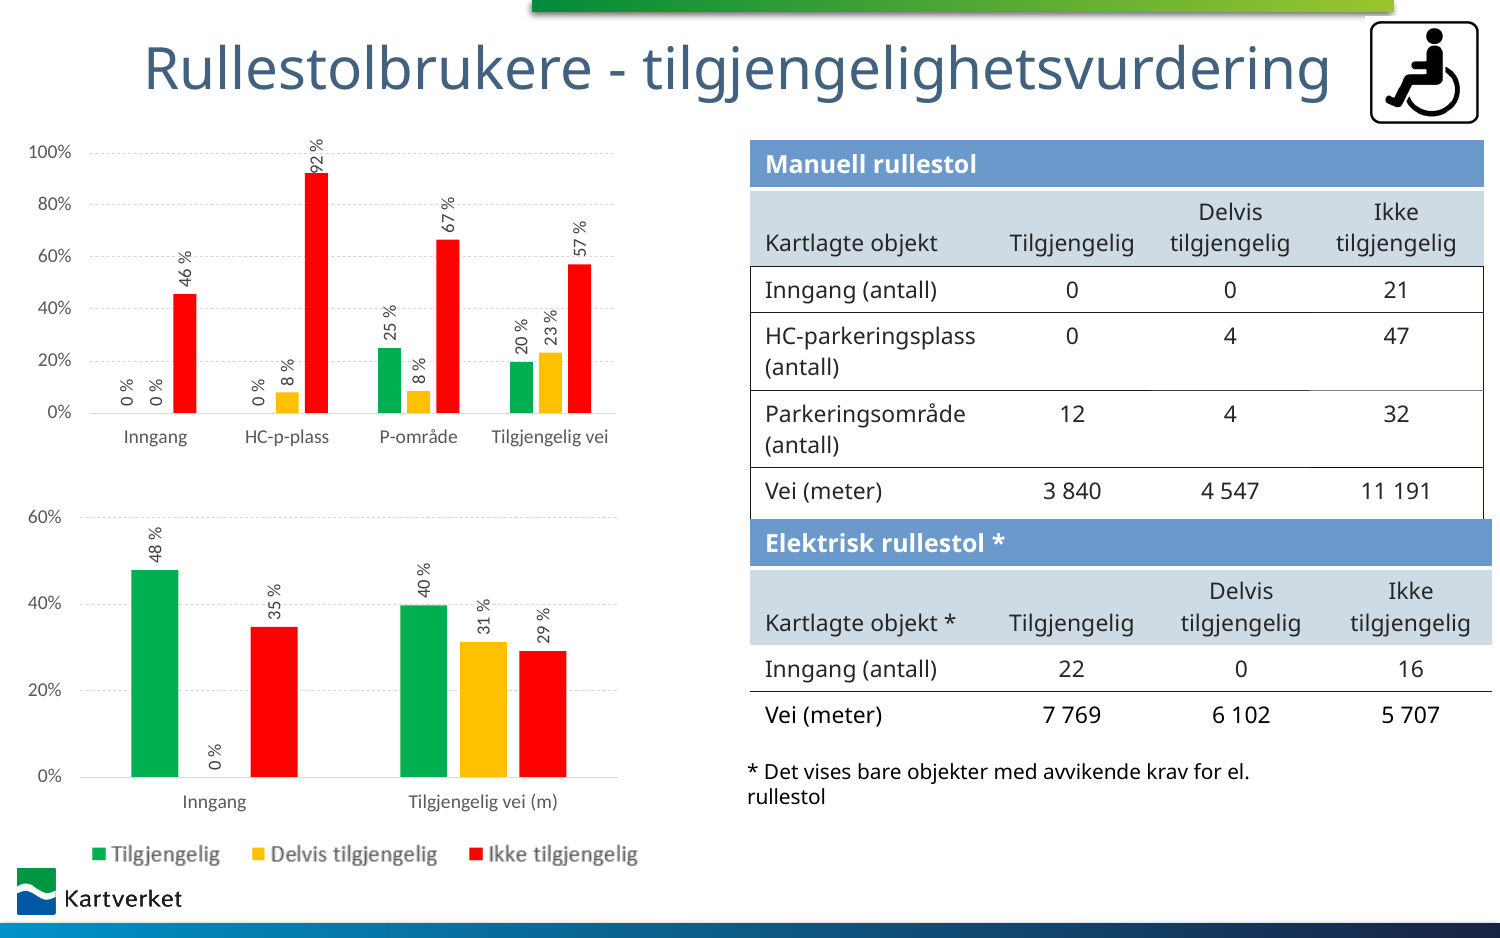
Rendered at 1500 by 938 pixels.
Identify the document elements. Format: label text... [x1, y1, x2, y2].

table_cell Vei (meter) [750, 692, 991, 738]
table_cell 4 [1151, 391, 1310, 467]
table_cell 0 [994, 267, 1151, 312]
text_box Rullestolbrukere - tilgjengelighetsvurdering [39, 12, 1348, 109]
table_cell Ikke tilgjengelig [1310, 191, 1484, 266]
table_cell HC-parkeringsplass (antall) [751, 313, 994, 390]
table_cell 32 [1310, 391, 1483, 467]
table_header Manuell rullestol [750, 140, 1484, 187]
table_cell 7 769 [991, 692, 1153, 738]
table_cell 22 [991, 645, 1153, 691]
table_cell 16 [1330, 645, 1492, 691]
table_cell 0 [994, 313, 1151, 390]
table_header Elektrisk rullestol * [750, 519, 1492, 566]
table_cell Inngang (antall) [751, 267, 994, 312]
table_cell Delvis tilgjengelig [1153, 570, 1330, 645]
text_box * Det vises bare objekter med avvikende krav for el. rullestol [732, 751, 1317, 816]
table_cell Kartlagte objekt [750, 191, 994, 266]
table_cell 0 [1153, 645, 1330, 691]
table_cell Tilgjengelig [994, 191, 1151, 266]
table_cell 0 [1151, 267, 1310, 312]
picture [20, 135, 629, 457]
table_cell Kartlagte objekt * [750, 570, 991, 645]
table_cell Delvis tilgjengelig [1151, 191, 1310, 266]
table_cell 4 [1151, 313, 1310, 390]
table_cell 12 [994, 391, 1151, 467]
table_cell 21 [1310, 267, 1483, 312]
table_cell 11 191 [1310, 468, 1483, 519]
table_cell 6 102 [1153, 692, 1330, 738]
table_cell 5 707 [1330, 692, 1492, 738]
table_cell Tilgjengelig [991, 570, 1153, 645]
picture [1365, 16, 1484, 129]
table_cell 47 [1310, 313, 1483, 390]
table_cell Vei (meter) [751, 468, 994, 519]
picture [86, 838, 643, 870]
table_cell Inngang (antall) [750, 645, 991, 691]
picture [20, 499, 630, 822]
table_cell 4 547 [1151, 468, 1310, 519]
table_cell 3 840 [994, 468, 1151, 519]
table_cell Ikke tilgjengelig [1330, 570, 1492, 645]
table_cell Parkeringsområde (antall) [751, 391, 994, 467]
